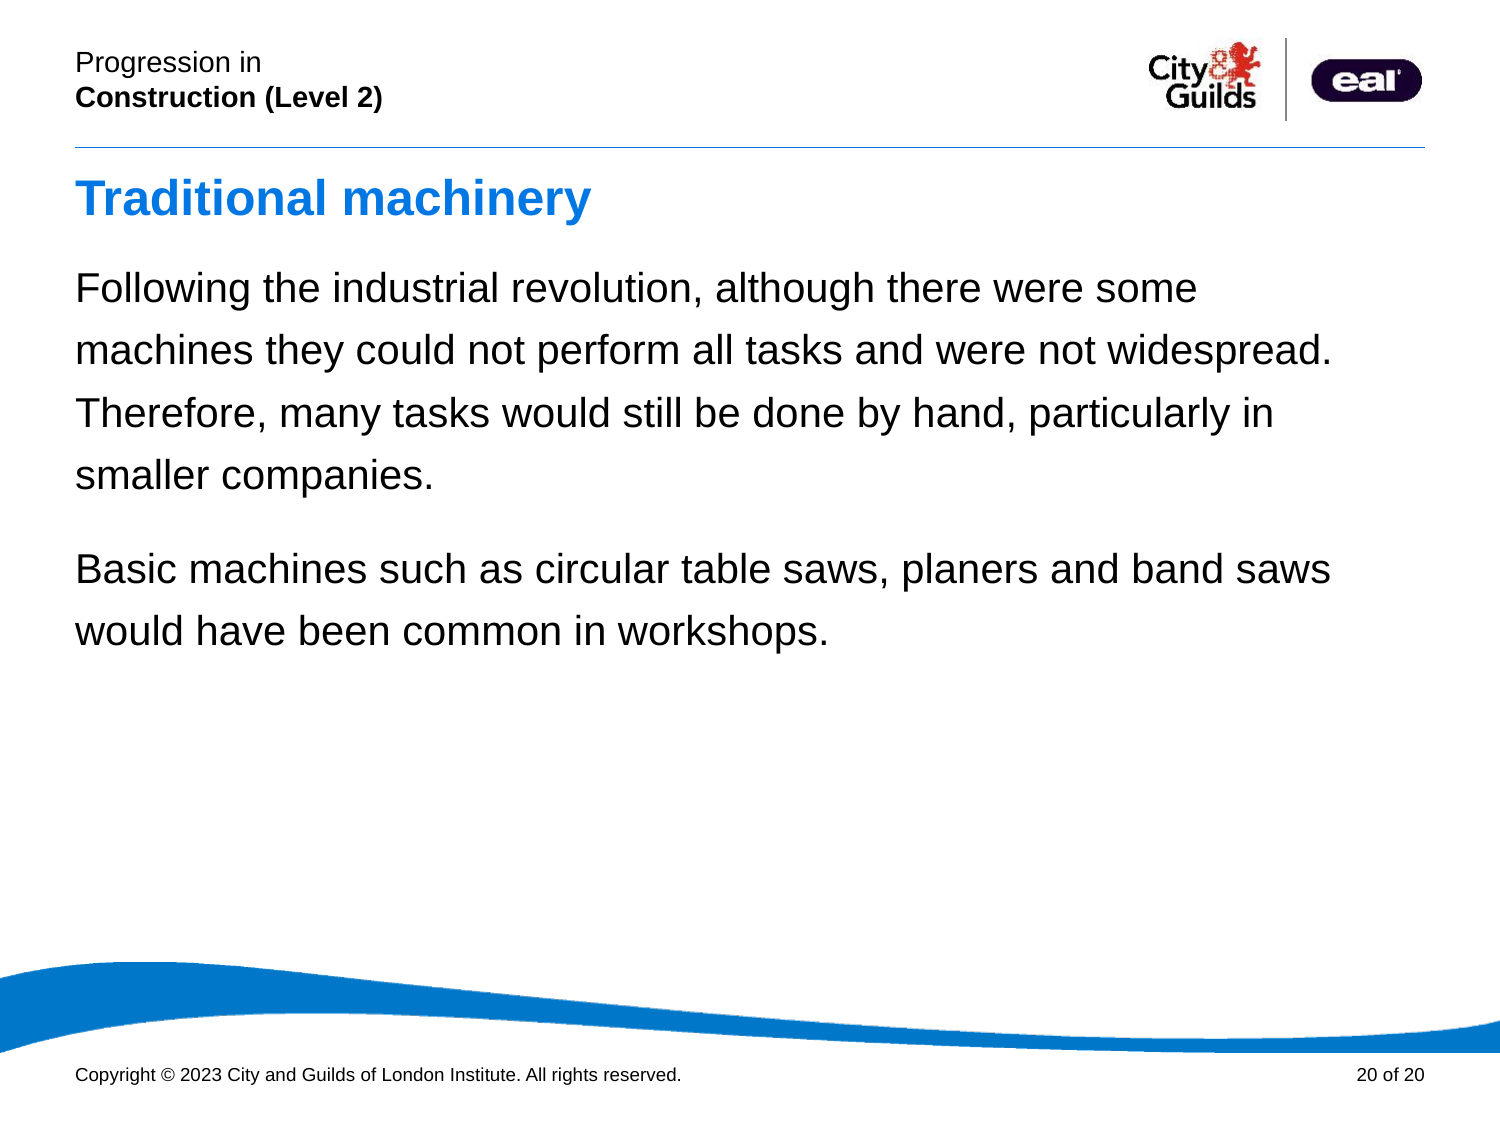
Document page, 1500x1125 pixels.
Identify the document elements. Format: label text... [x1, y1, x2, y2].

list Following the industrial revolution, although there were some machines they could not perform all tasks and were not widespread. Therefore, many tasks would still be done by hand, particularly in smaller companies. Basic machines such as circular table saws, planers and band saws would have been common in workshops. [75, 248, 1388, 953]
title Traditional machinery [75, 165, 1425, 229]
picture [0, 962, 1500, 1053]
picture [1149, 38, 1422, 121]
